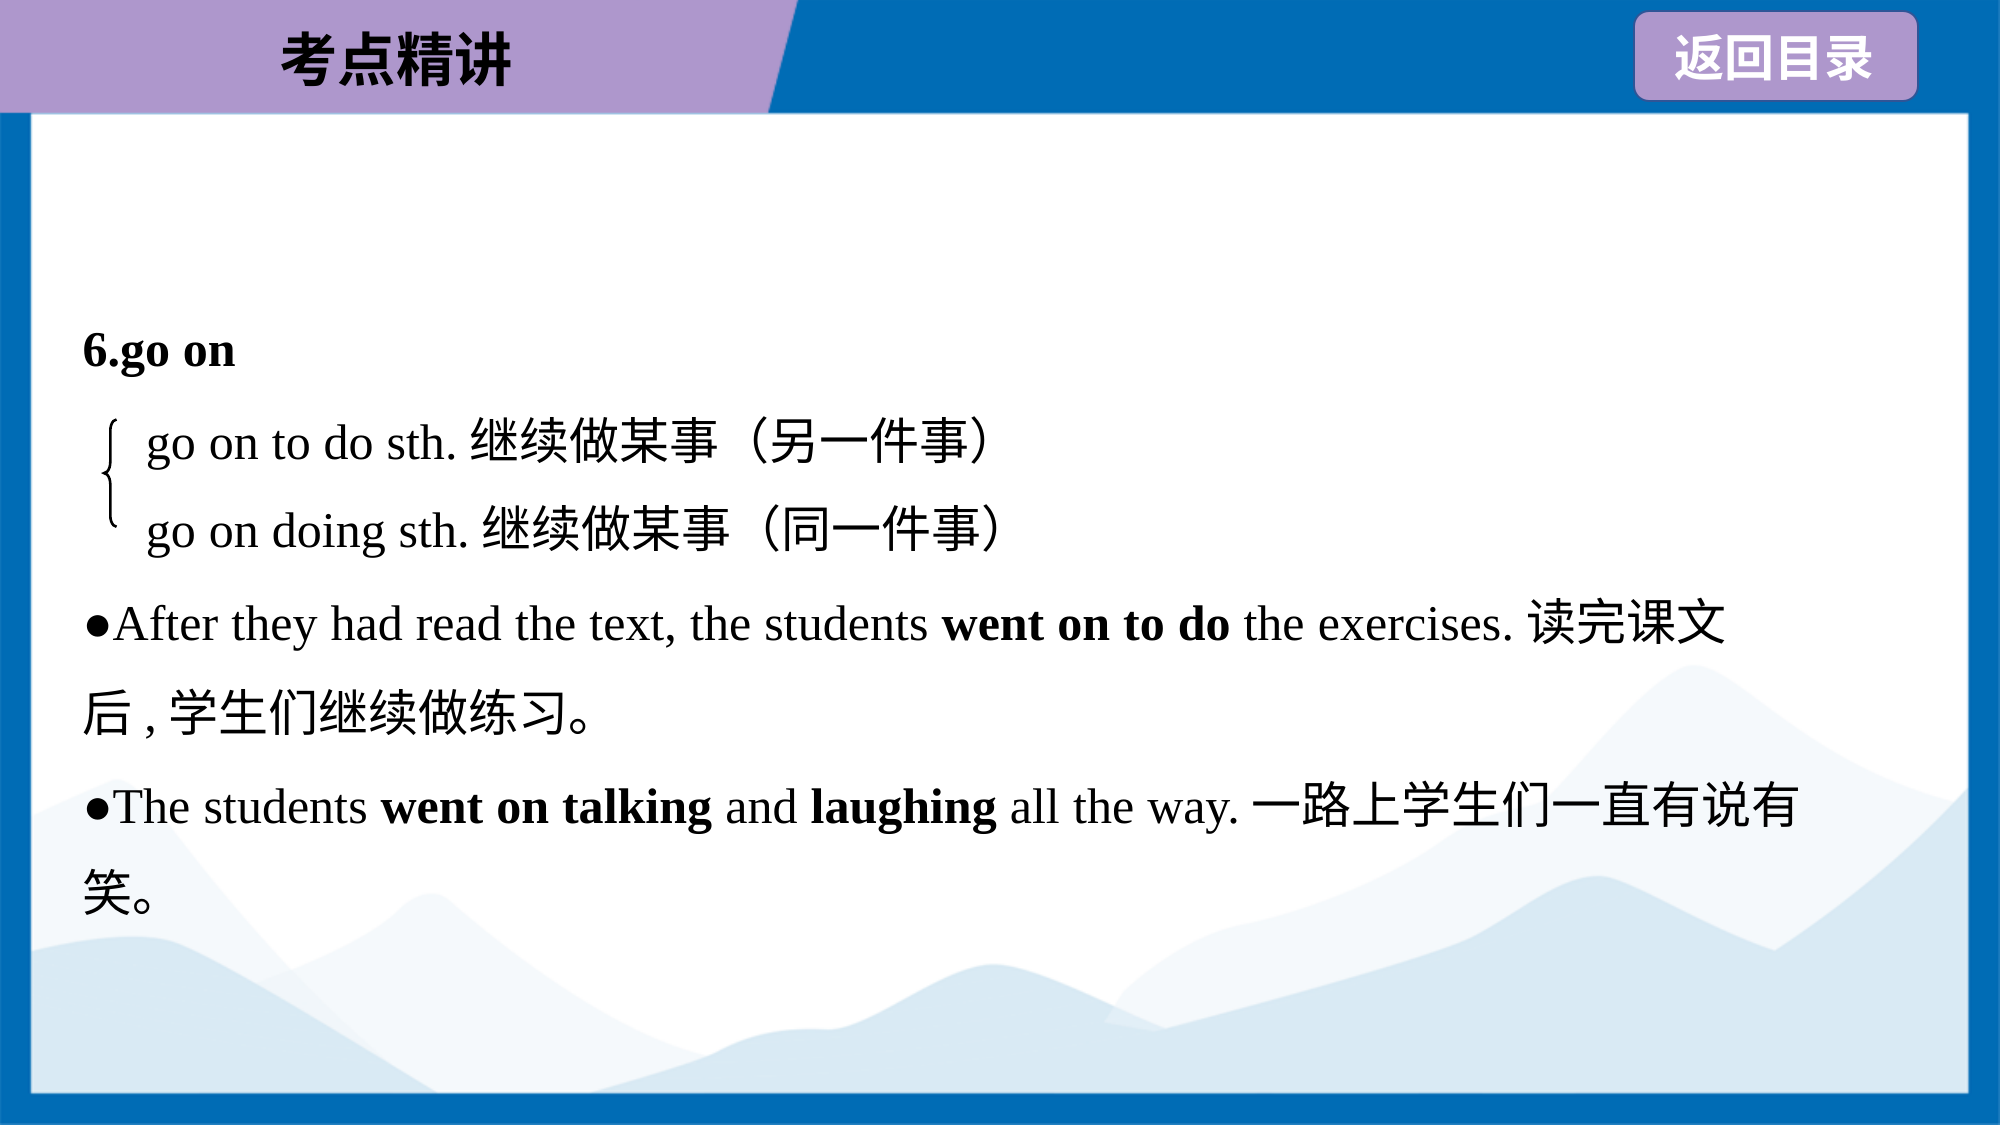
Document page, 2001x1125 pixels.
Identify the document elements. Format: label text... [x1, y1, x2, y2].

text_box [102, 418, 117, 528]
text_box ●After they had read the text, the students went on to do the exercises.读完课文 后,学生们继续做练习。 ●The students went on talking and laughing all the way.一路上学生们一直有说有 笑。 [82, 558, 1917, 912]
text_box go on to do sth.继续做某事（另一件事） go on doing sth.继续做某事（同一件事） [145, 377, 1079, 548]
picture [0, 0, 2000, 1125]
text_box 6.go on [82, 289, 1917, 368]
